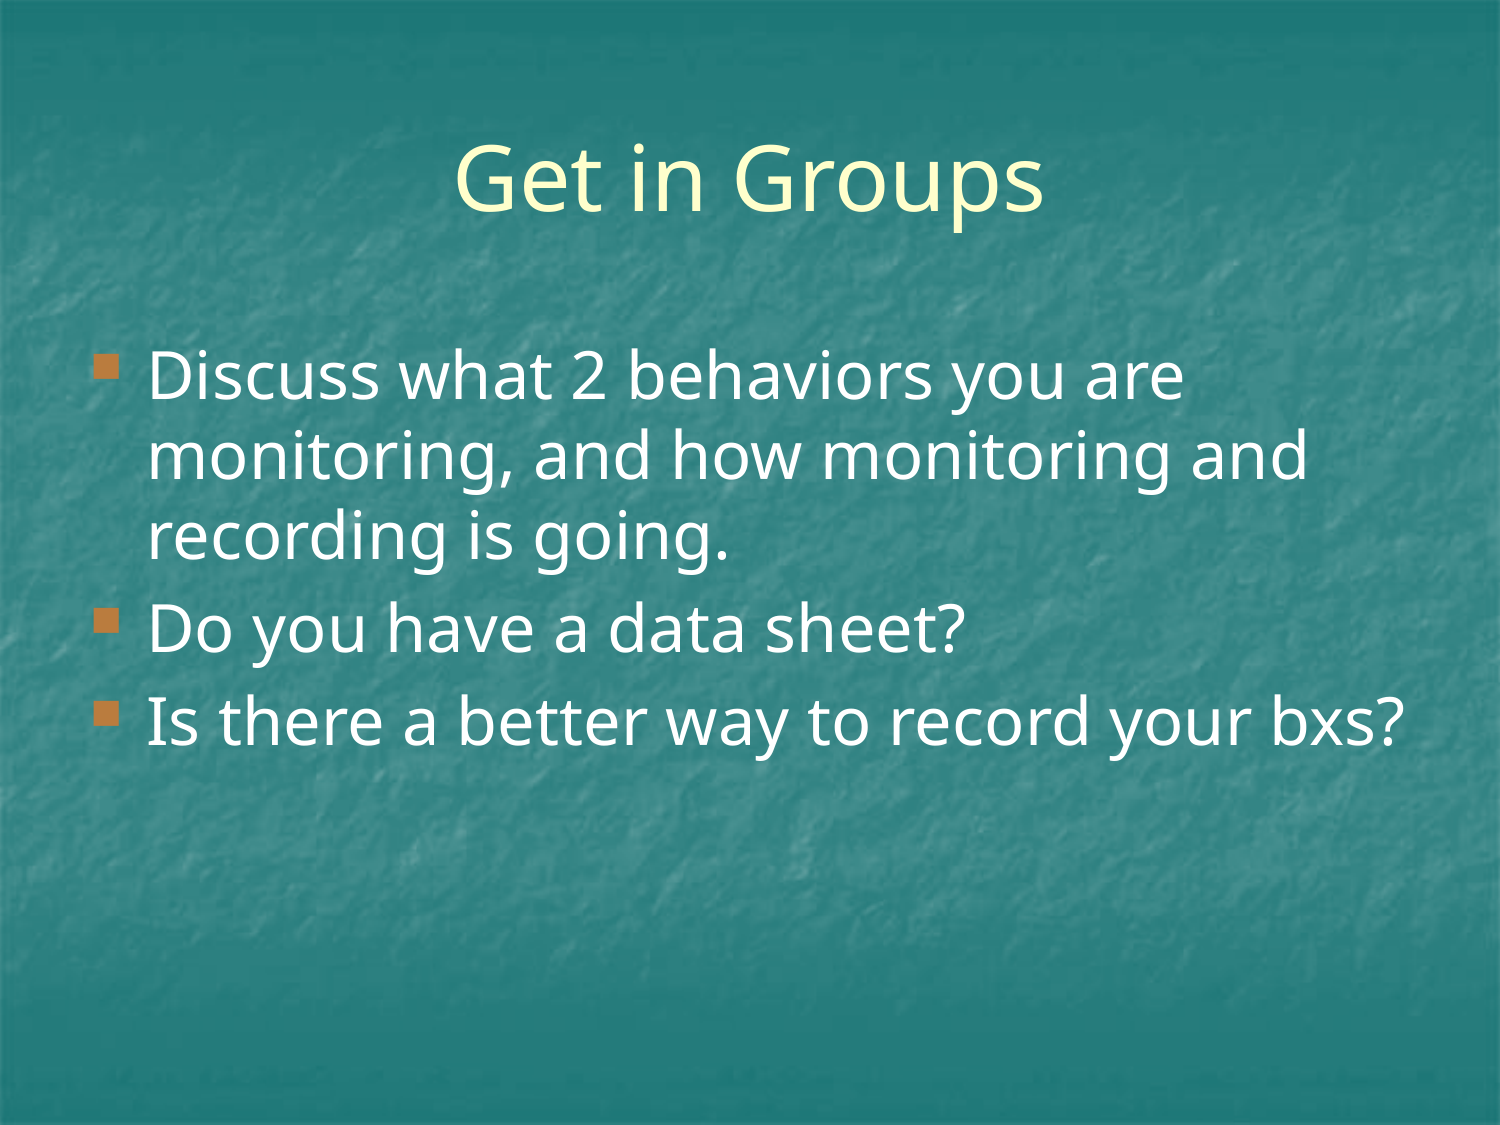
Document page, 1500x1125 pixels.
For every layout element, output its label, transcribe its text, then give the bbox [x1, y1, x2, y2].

list Discuss what 2 behaviors you are monitoring, and how monitoring and recording is going. Do you have a data sheet? Is there a better way to record your bxs? [74, 324, 1426, 1001]
title Get in Groups [74, 62, 1426, 288]
